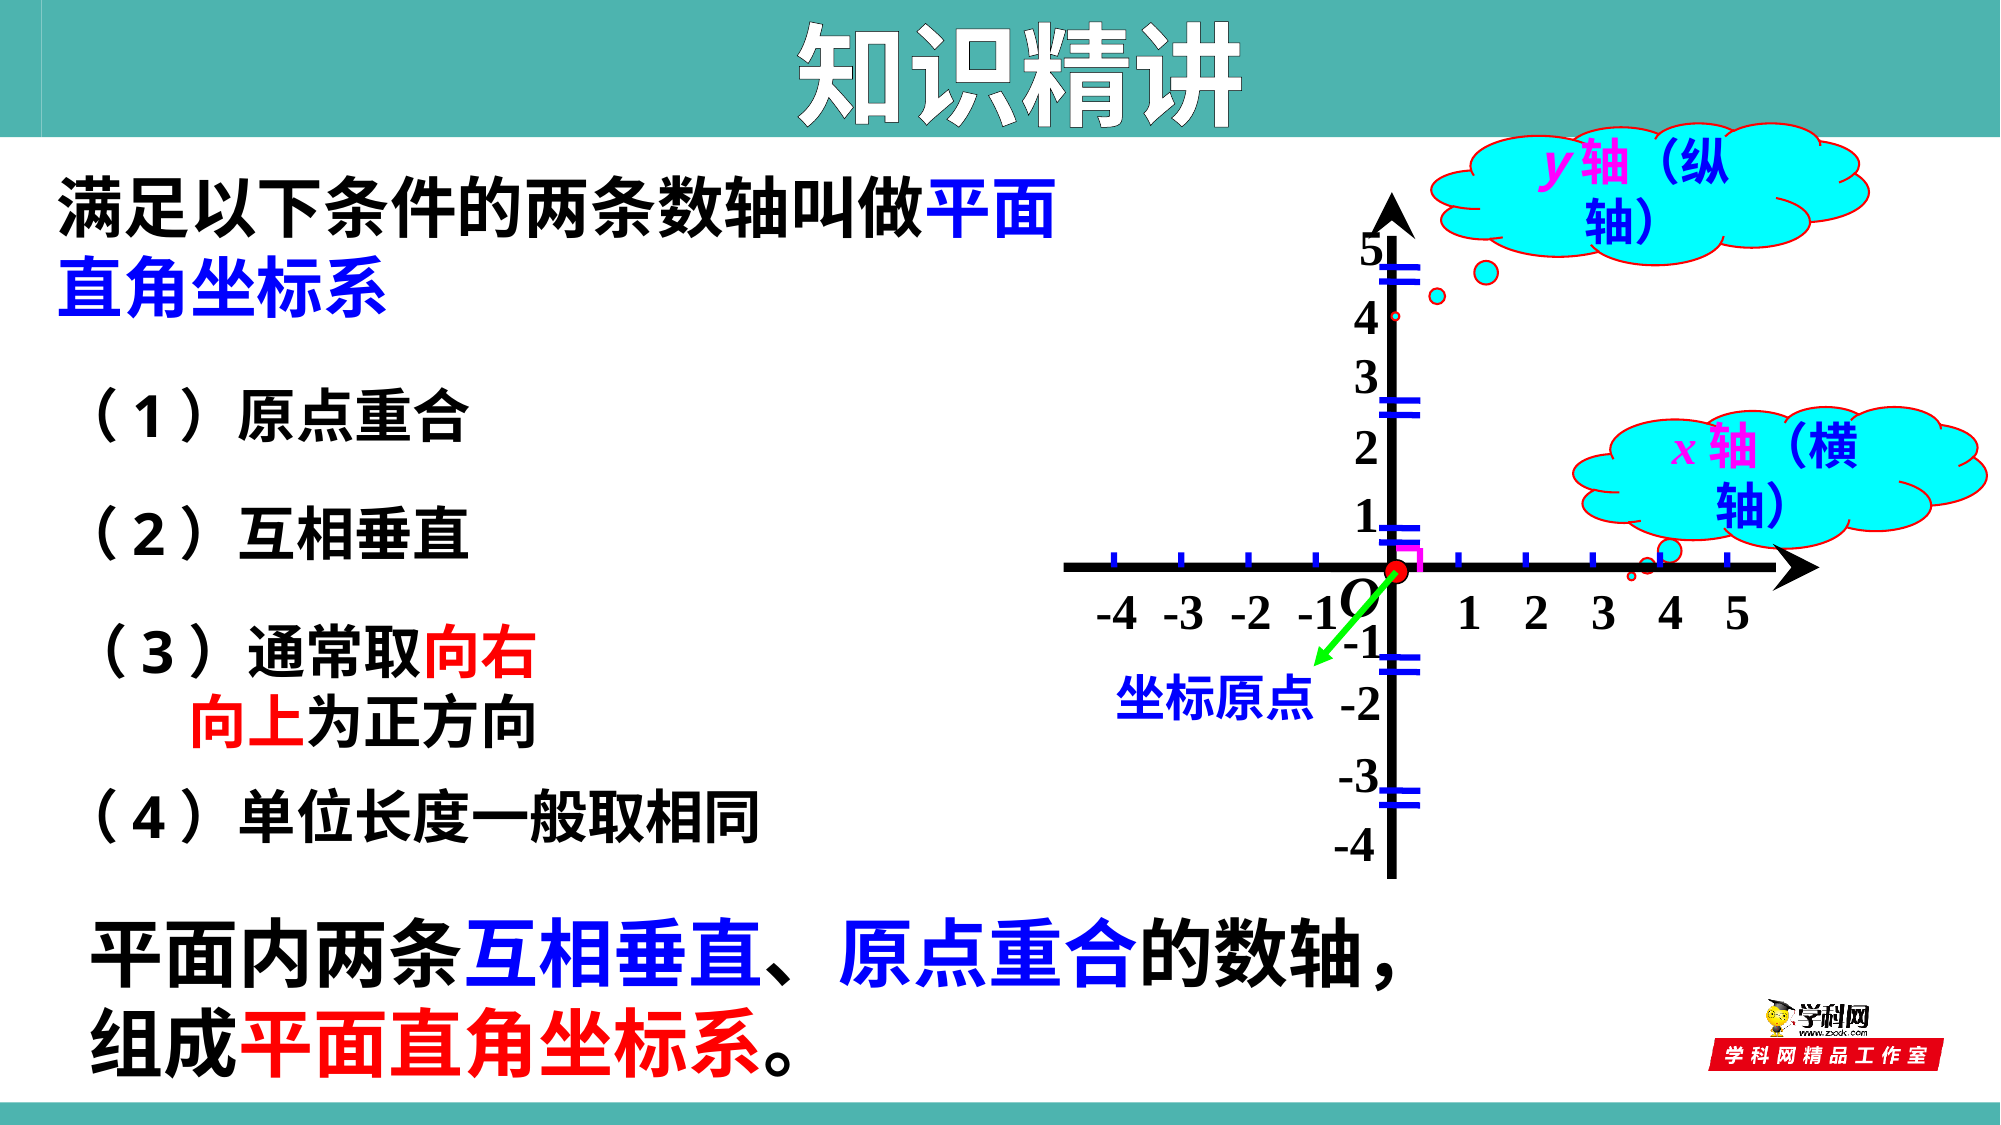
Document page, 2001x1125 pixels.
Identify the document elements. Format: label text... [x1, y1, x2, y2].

text_box （4）单位长度一般取相同 [45, 773, 906, 858]
text_box （2）互相垂直 [45, 489, 507, 575]
text_box 满足以下条件的两条数轴叫做平面直角坐标系 [41, 158, 1099, 334]
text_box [1395, 547, 1421, 573]
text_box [1409, 552, 1820, 648]
text_box （3）通常取向右 向上为正方向 [27, 607, 767, 763]
text_box y轴（纵轴） [1431, 149, 1870, 266]
text_box y轴（纵轴） [1474, 260, 1498, 285]
picture [1905, 1038, 1944, 1071]
text_box y轴（纵轴） [1429, 288, 1446, 305]
text_box 平面内两条互相垂直、原点重合的数轴， 组成平面直角坐标系。 [73, 899, 1905, 1095]
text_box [0, 0, 2000, 138]
text_box [0, 1100, 2000, 1125]
text_box （1）原点重合 [45, 371, 495, 457]
text_box 坐标原点 [1100, 659, 1312, 734]
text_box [1317, 191, 1405, 880]
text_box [1063, 552, 1312, 648]
text_box x轴（横轴） [1573, 407, 1987, 550]
